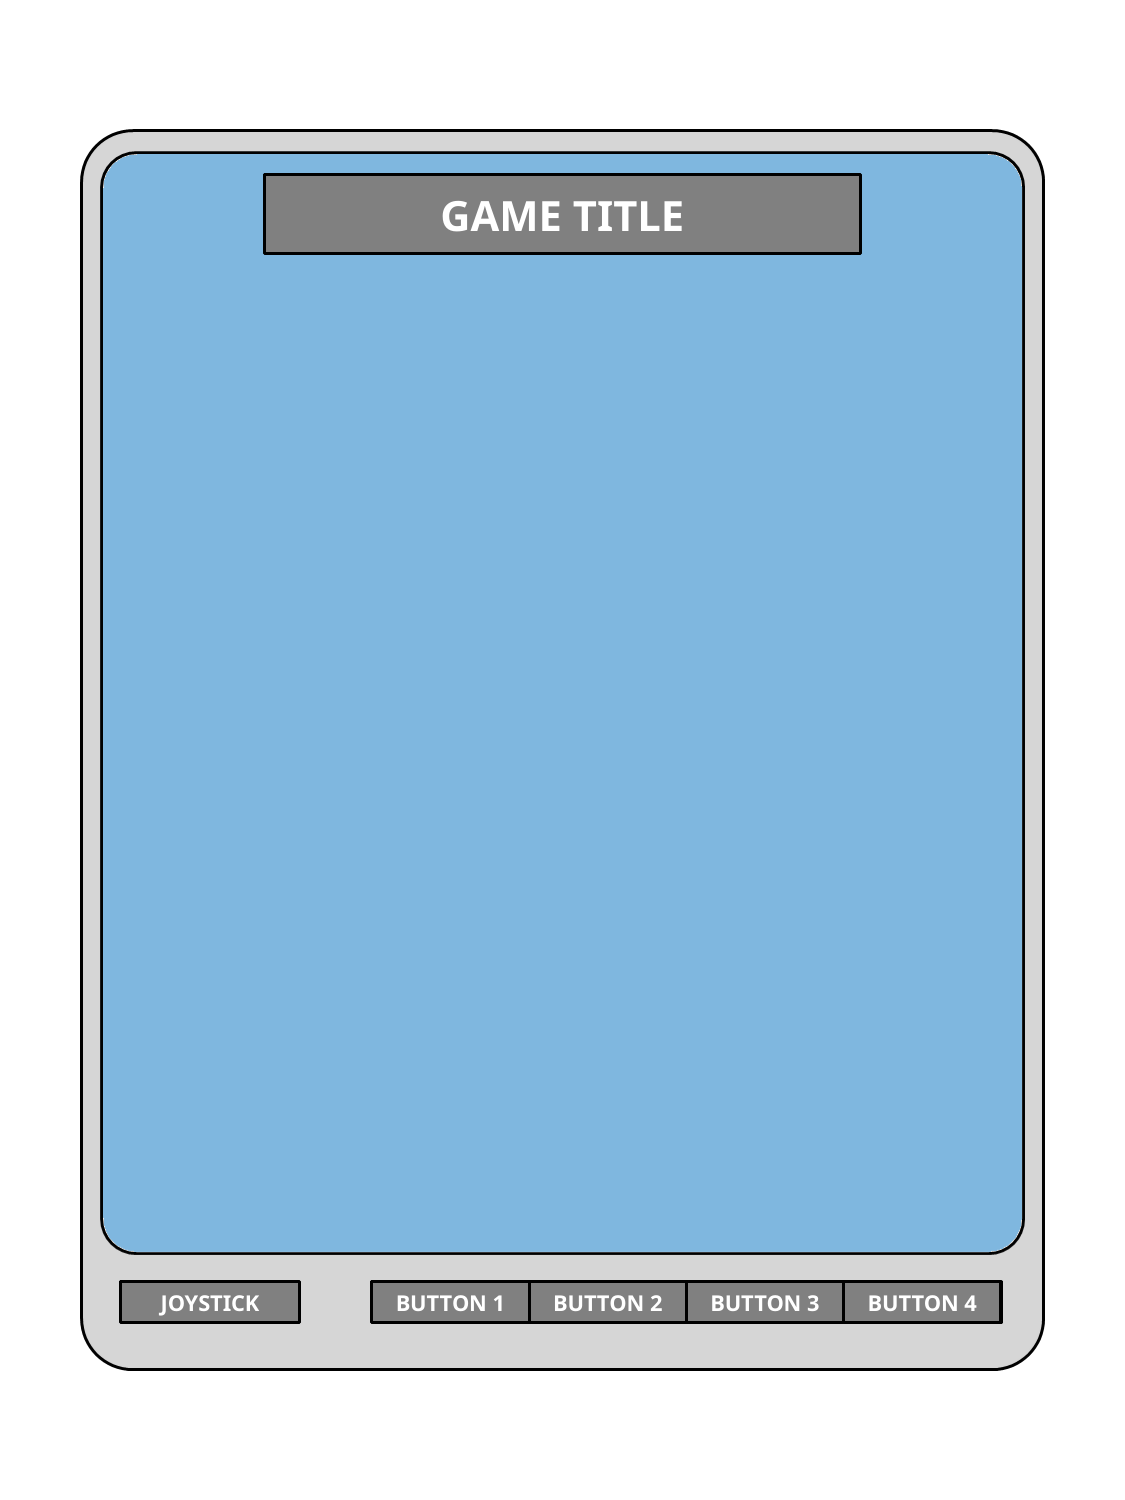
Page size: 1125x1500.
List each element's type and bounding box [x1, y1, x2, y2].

text_box [80, 129, 1045, 1371]
